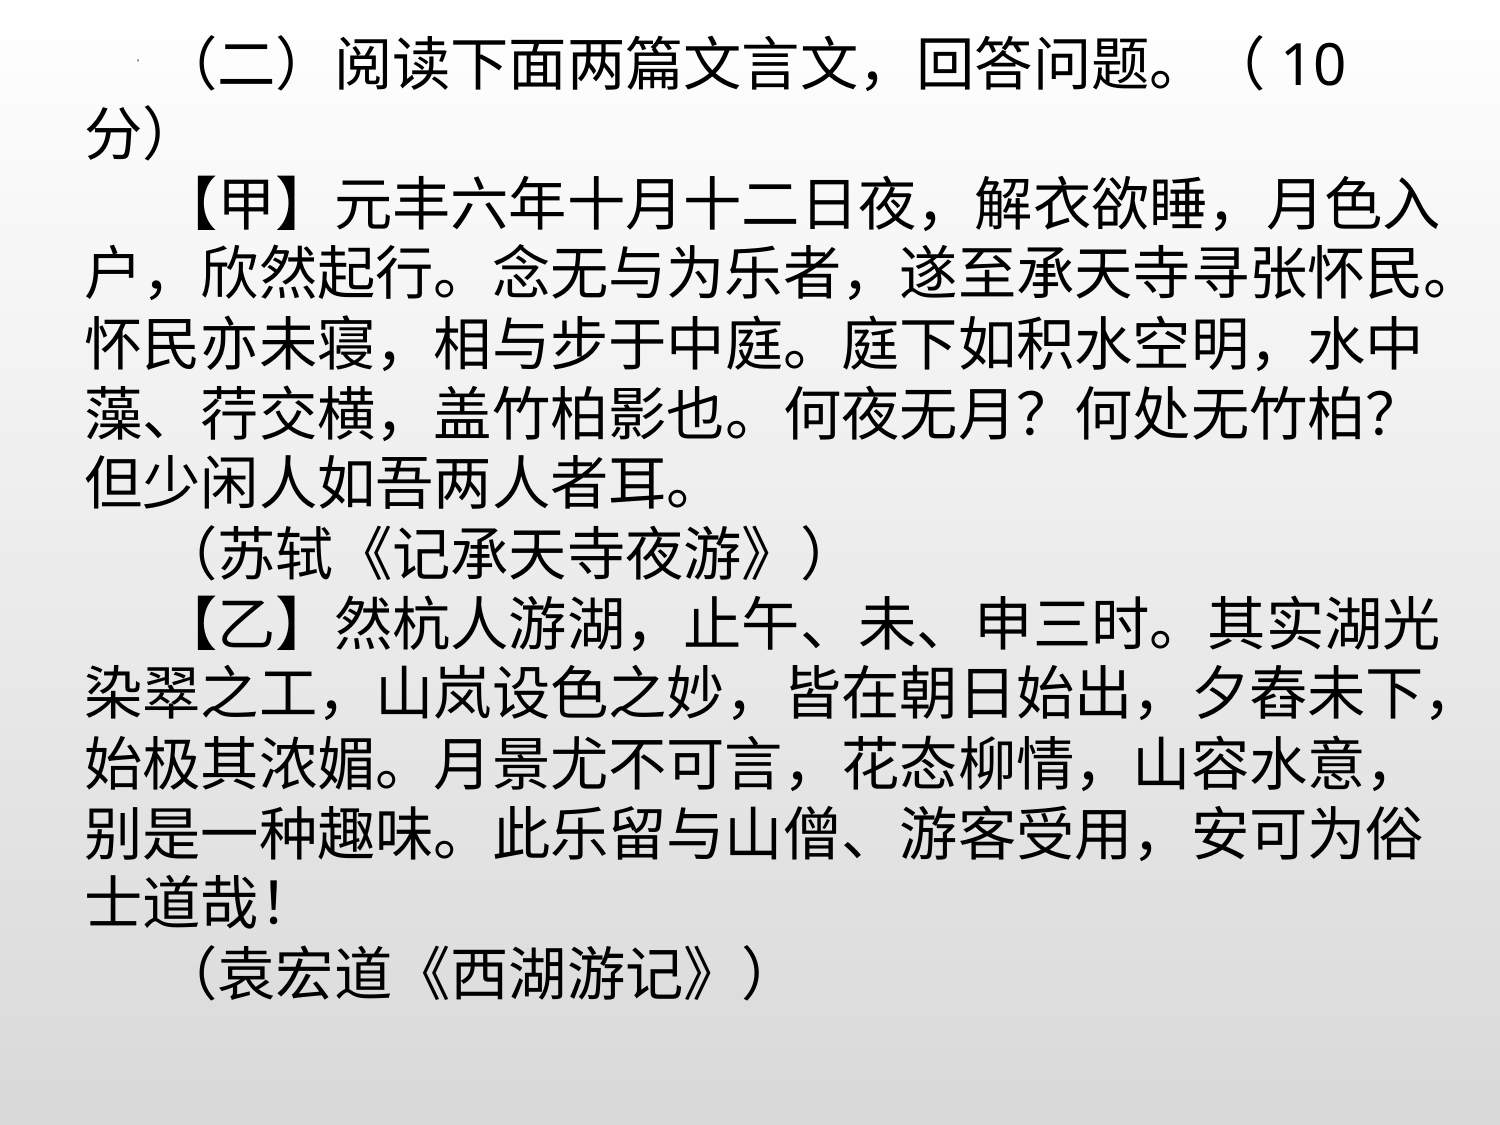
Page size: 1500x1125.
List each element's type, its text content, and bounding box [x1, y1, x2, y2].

text_box （二）阅读下面两篇文言文，回答问题。（10分） 【甲】元丰六年十月十二日夜，解衣欲睡，月色入户，欣然起行。念无与为乐者，遂至承天寺寻张怀民。怀民亦未寝，相与步于中庭。庭下如积水空明，水中藻、荇交横，盖竹柏影也。何夜无月？何处无竹柏？但少闲人如吾两人者耳。 （苏轼《记承天寺夜游》） 【乙】然杭人游湖，止午、未、申三时。其实湖光染翠之工，山岚设色之妙，皆在朝日始出，夕舂未下，始极其浓媚。月景尤不可言，花态柳情，山容水意，别是一种趣味。此乐留与山僧、游客受用，安可为俗士道哉！ （袁宏道《西湖游记》） [69, 19, 1479, 1014]
